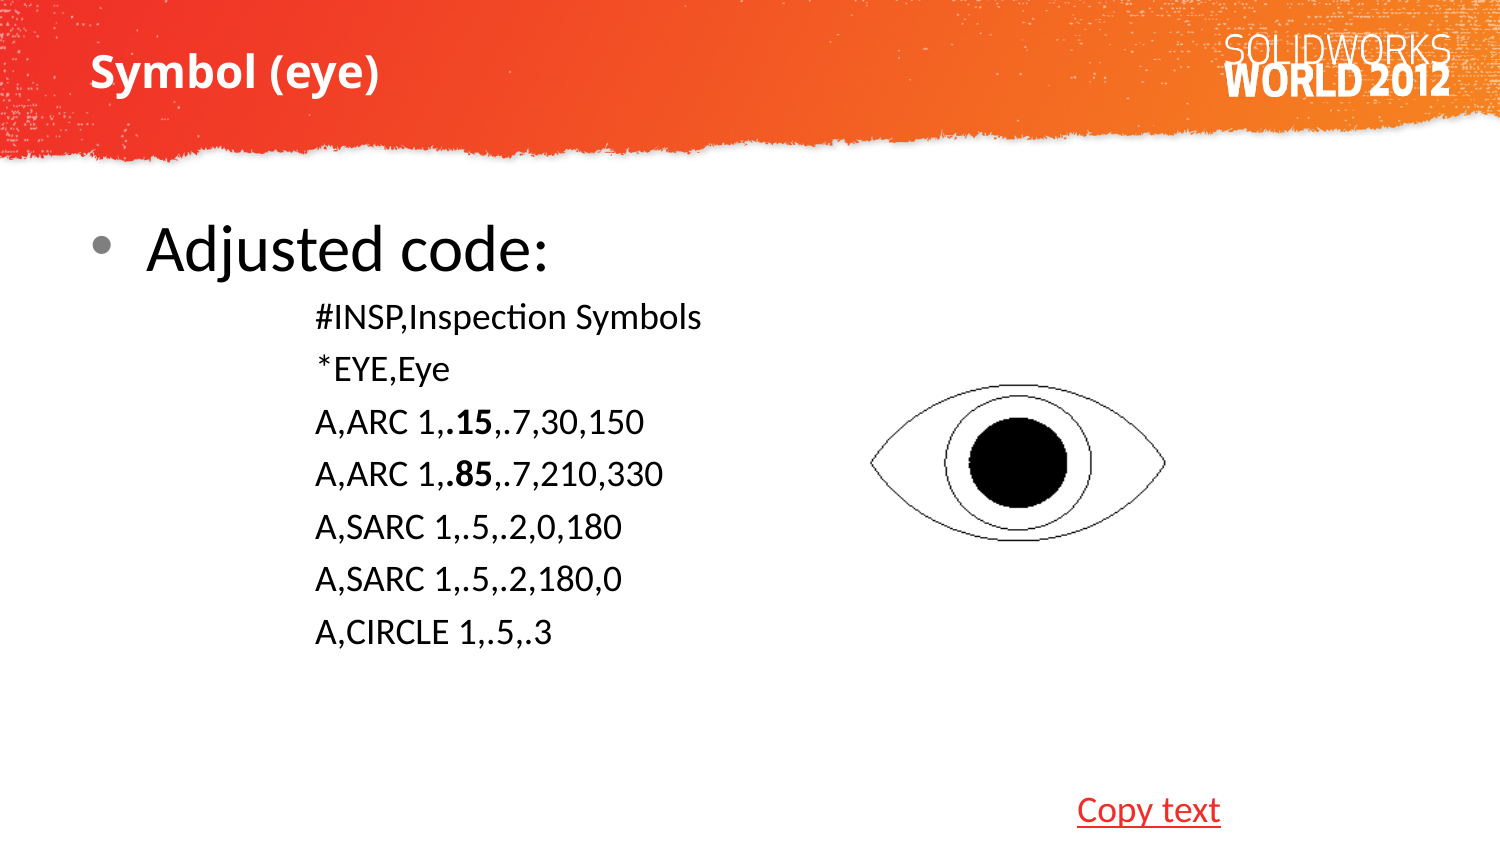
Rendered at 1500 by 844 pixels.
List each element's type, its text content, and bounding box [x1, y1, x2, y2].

title Symbol (eye) [75, 18, 1163, 122]
text_box Copy text [1062, 778, 1413, 838]
picture [0, 0, 1500, 844]
list Adjusted code: #INSP,Inspection Symbols *EYE,Eye A,ARC 1,.15,.7,30,150 A,ARC 1,.85,.7,210,330 A,SARC 1,.5,.2,0,180 A,SARC 1,.5,.2,180,0 A,CIRCLE 1,.5,.3 [75, 196, 1425, 754]
